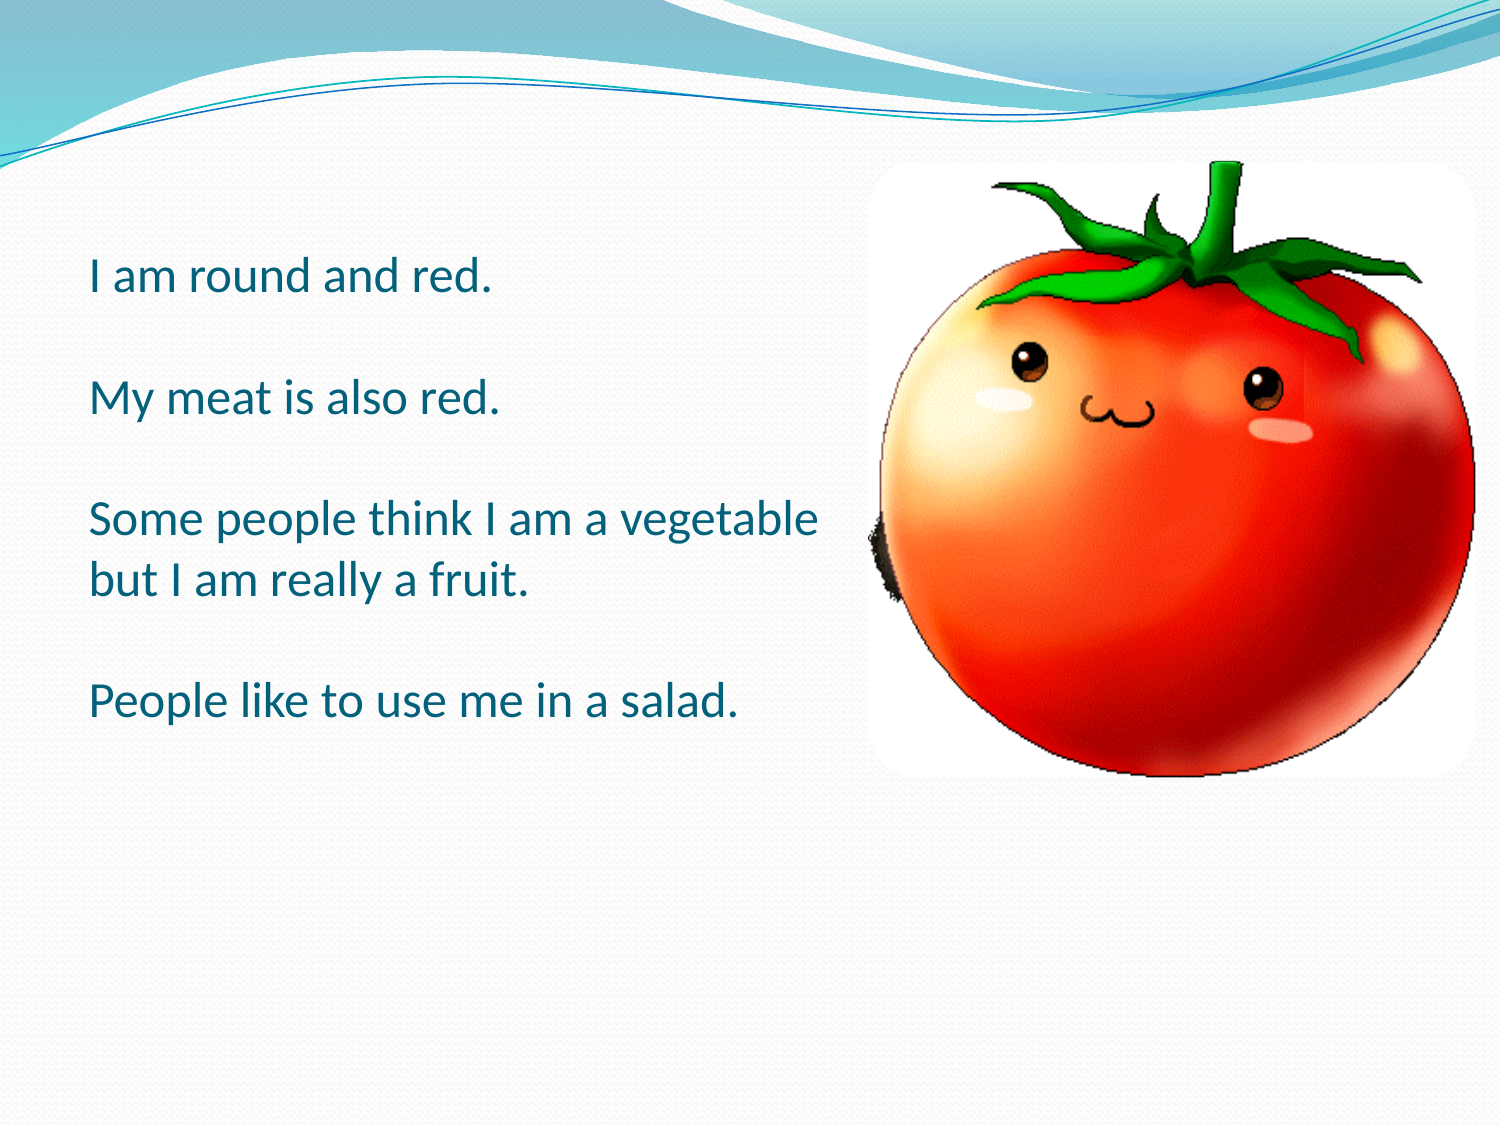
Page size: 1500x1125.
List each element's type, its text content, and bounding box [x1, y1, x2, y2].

picture [867, 160, 1476, 778]
title I am round and red. My meat is also red. Some people think I am a vegetable but I am really a fruit. People like to use me in a salad. [88, 231, 845, 728]
